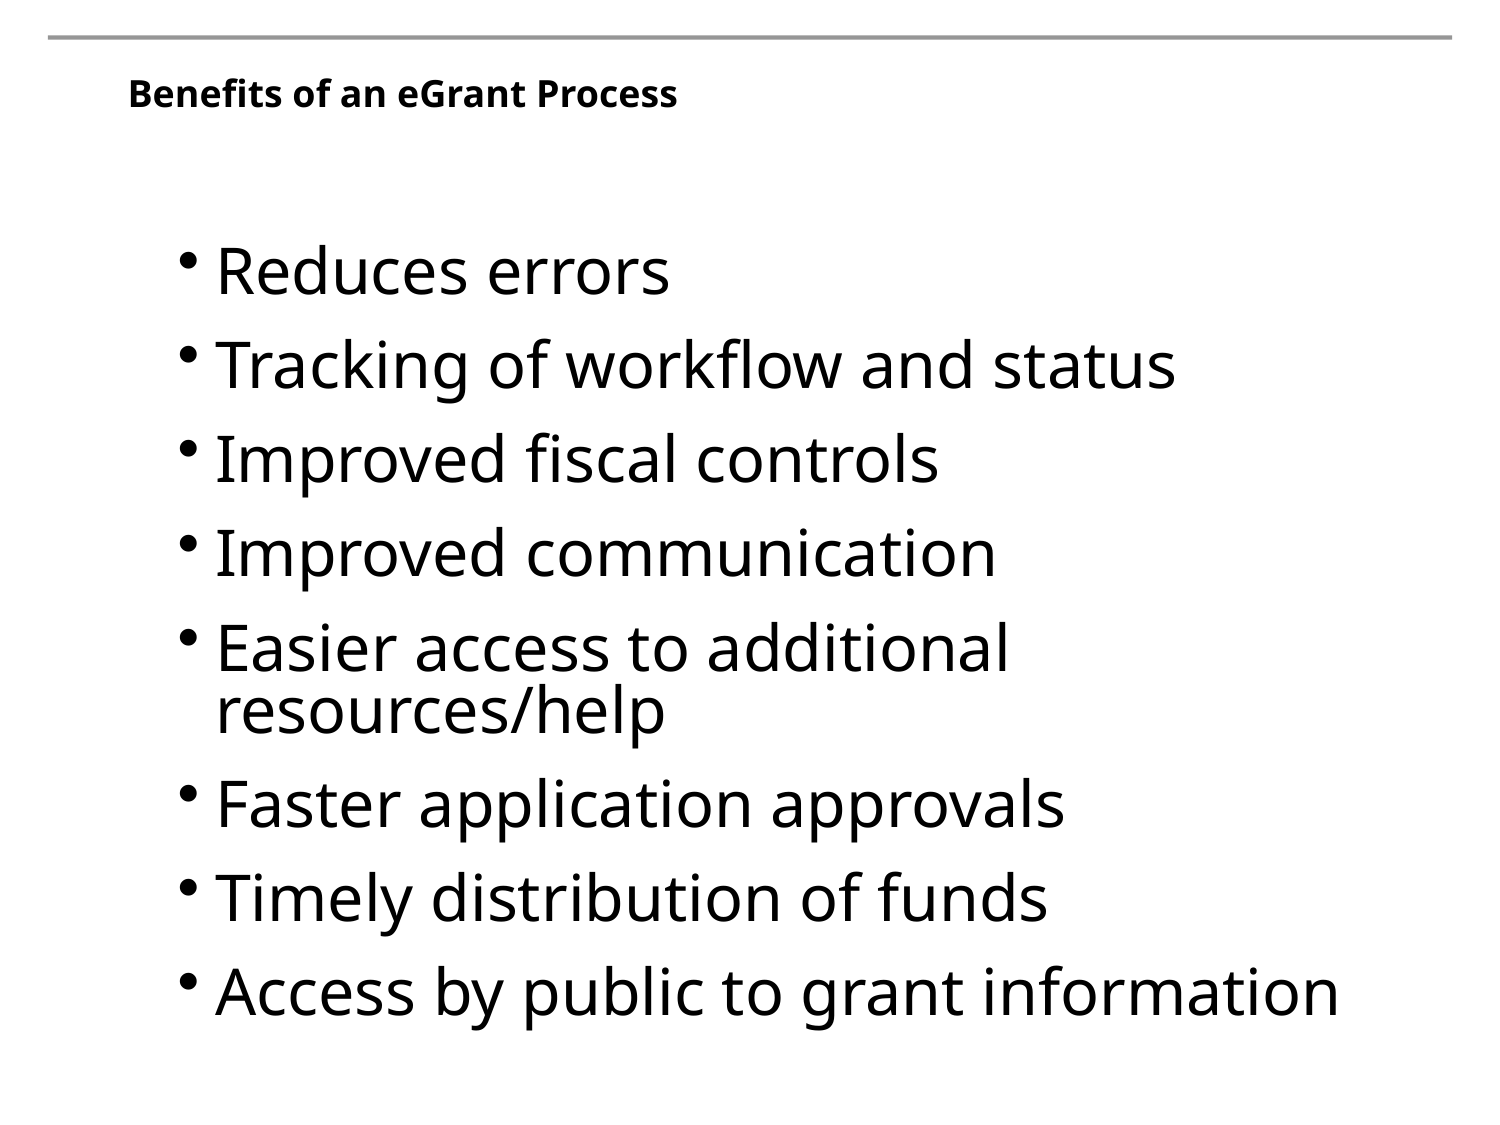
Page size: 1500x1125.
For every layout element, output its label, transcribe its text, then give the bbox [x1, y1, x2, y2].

list Reduces errors Tracking of workflow and status Improved fiscal controls Improved communication Easier access to additional resources/help Faster application approvals Timely distribution of funds Access by public to grant information [162, 237, 1463, 1013]
title Benefits of an eGrant Process [112, 62, 1388, 188]
